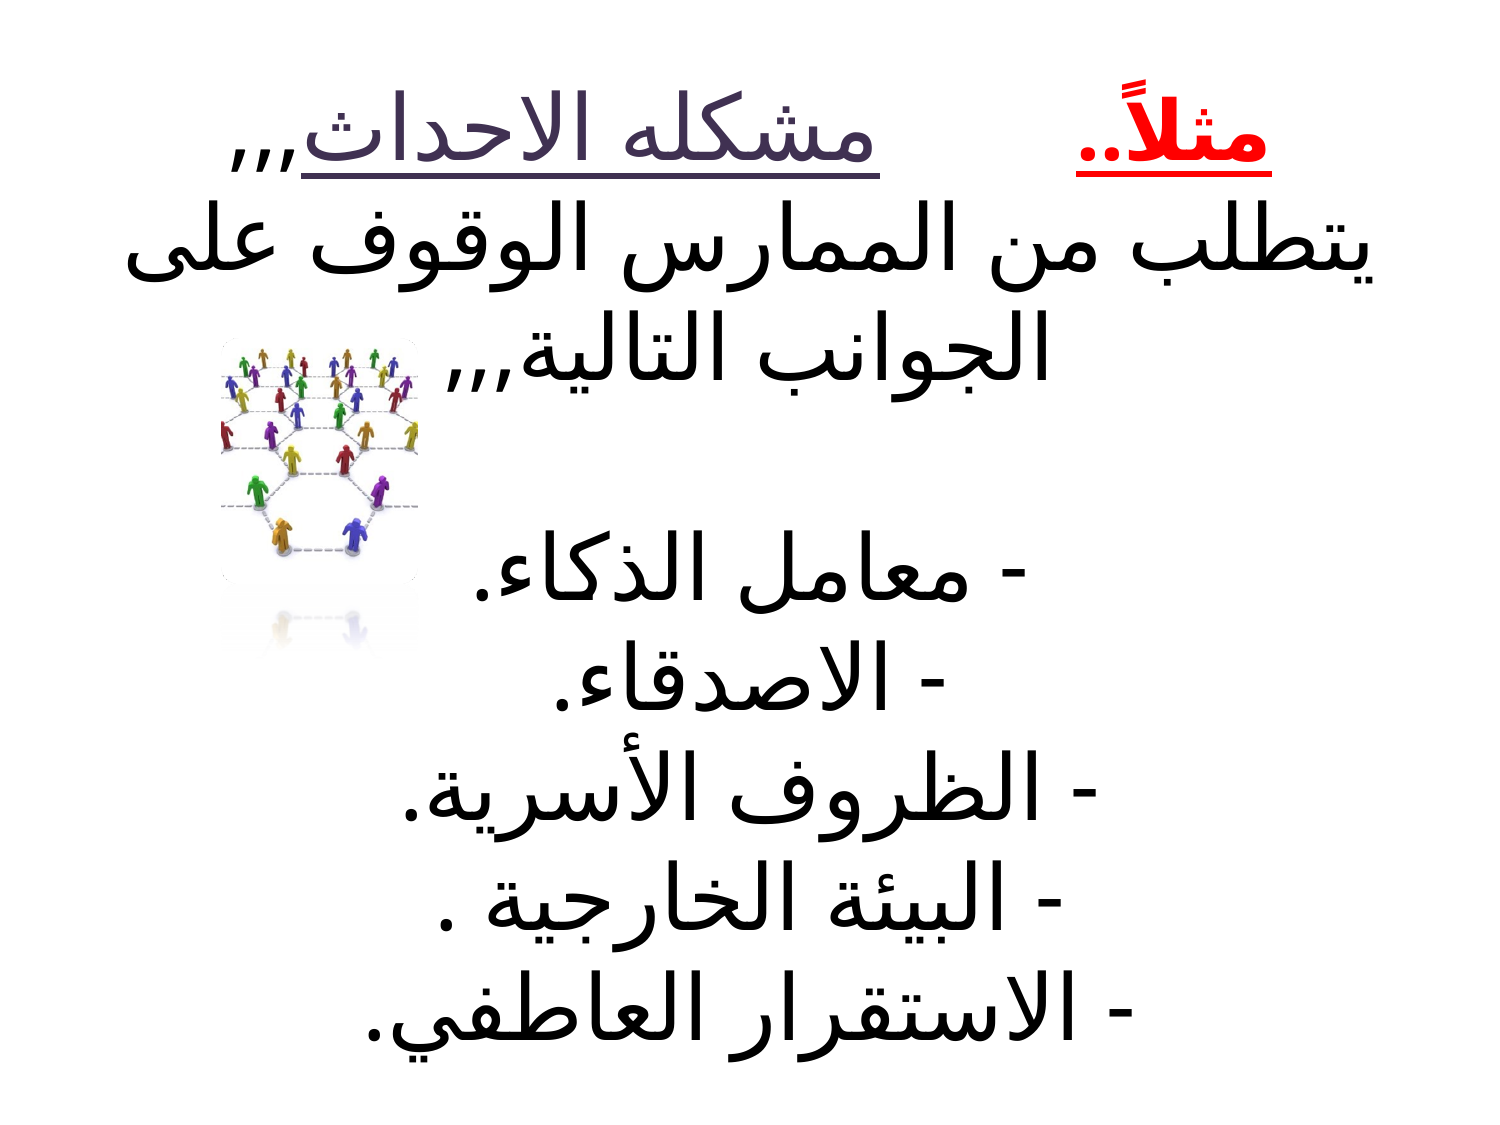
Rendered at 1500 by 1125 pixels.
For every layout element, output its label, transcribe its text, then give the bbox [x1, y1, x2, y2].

title مثلاً.. مشكله الاحداث,,, يتطلب من الممارس الوقوف على الجوانب التالية,,, - معامل الذكاء. - الاصدقاء. - الظروف الأسرية. - البيئة الخارجية . - الاستقرار العاطفي. [75, 45, 1425, 1083]
picture [218, 337, 420, 831]
